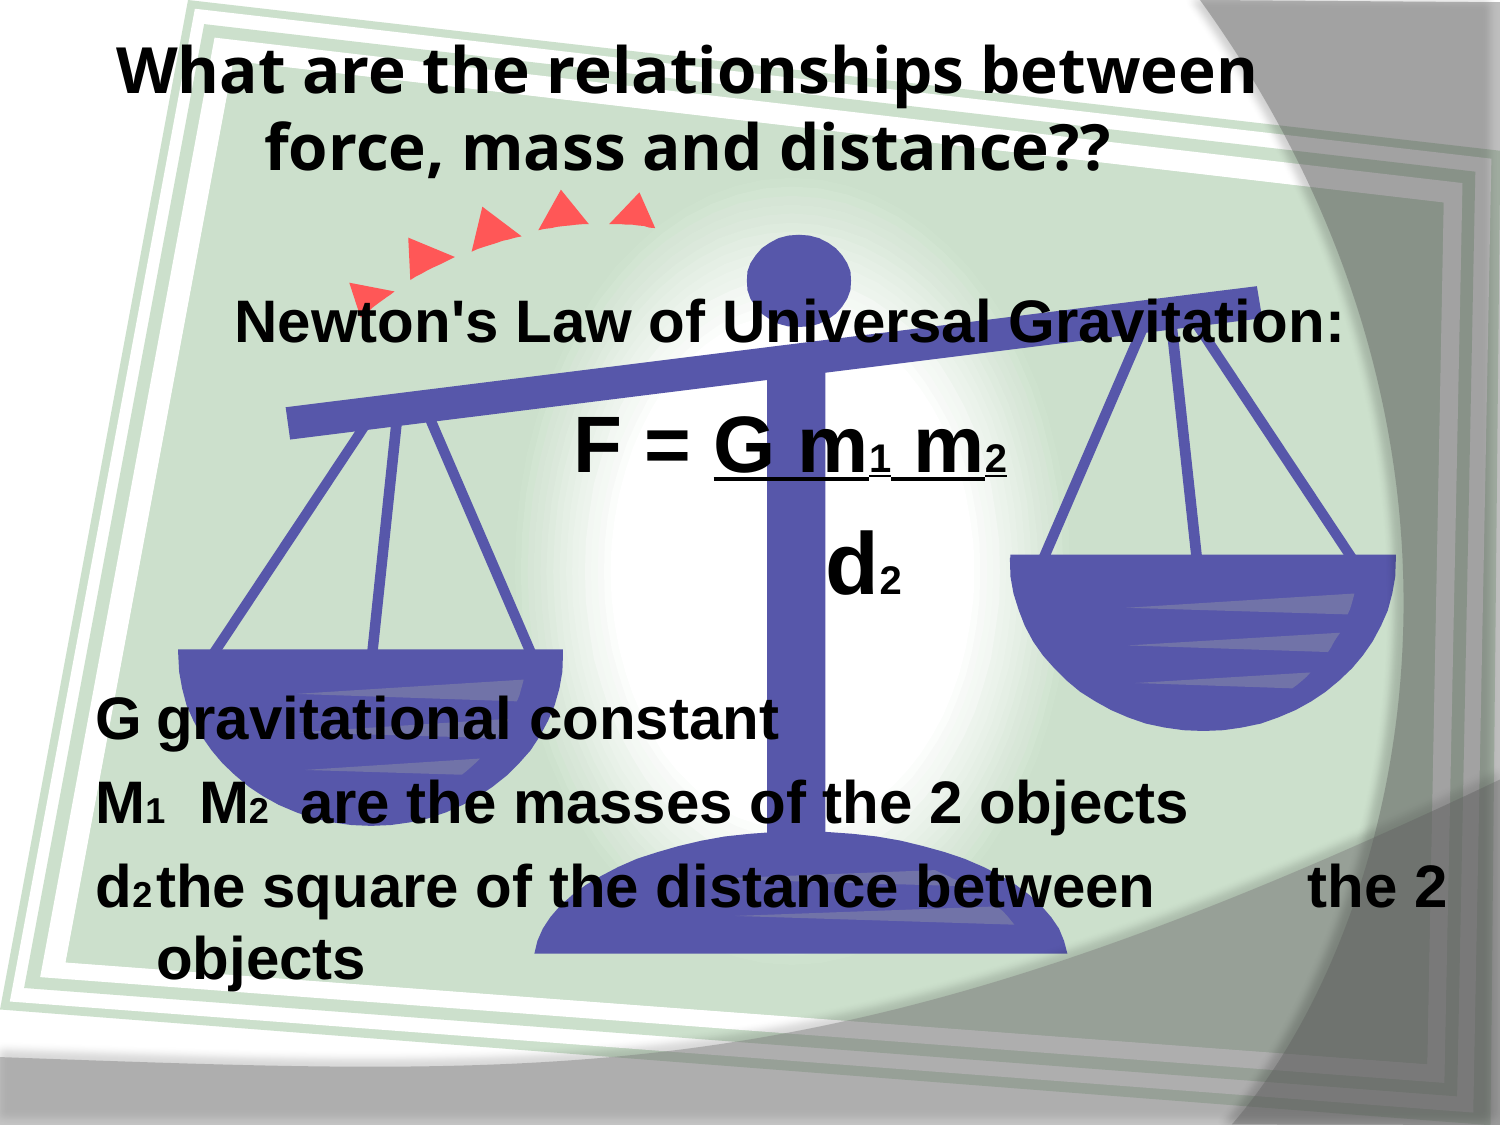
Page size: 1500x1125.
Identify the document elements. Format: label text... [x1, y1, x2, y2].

list Newton's Law of Universal Gravitation: F = G m1 m2 d2 G gravitational constant M1 M2 are the masses of the 2 objects d2 the square of the distance between the 2 objects [75, 275, 1500, 1005]
title What are the relationships between force, mass and distance?? [75, 0, 1300, 213]
